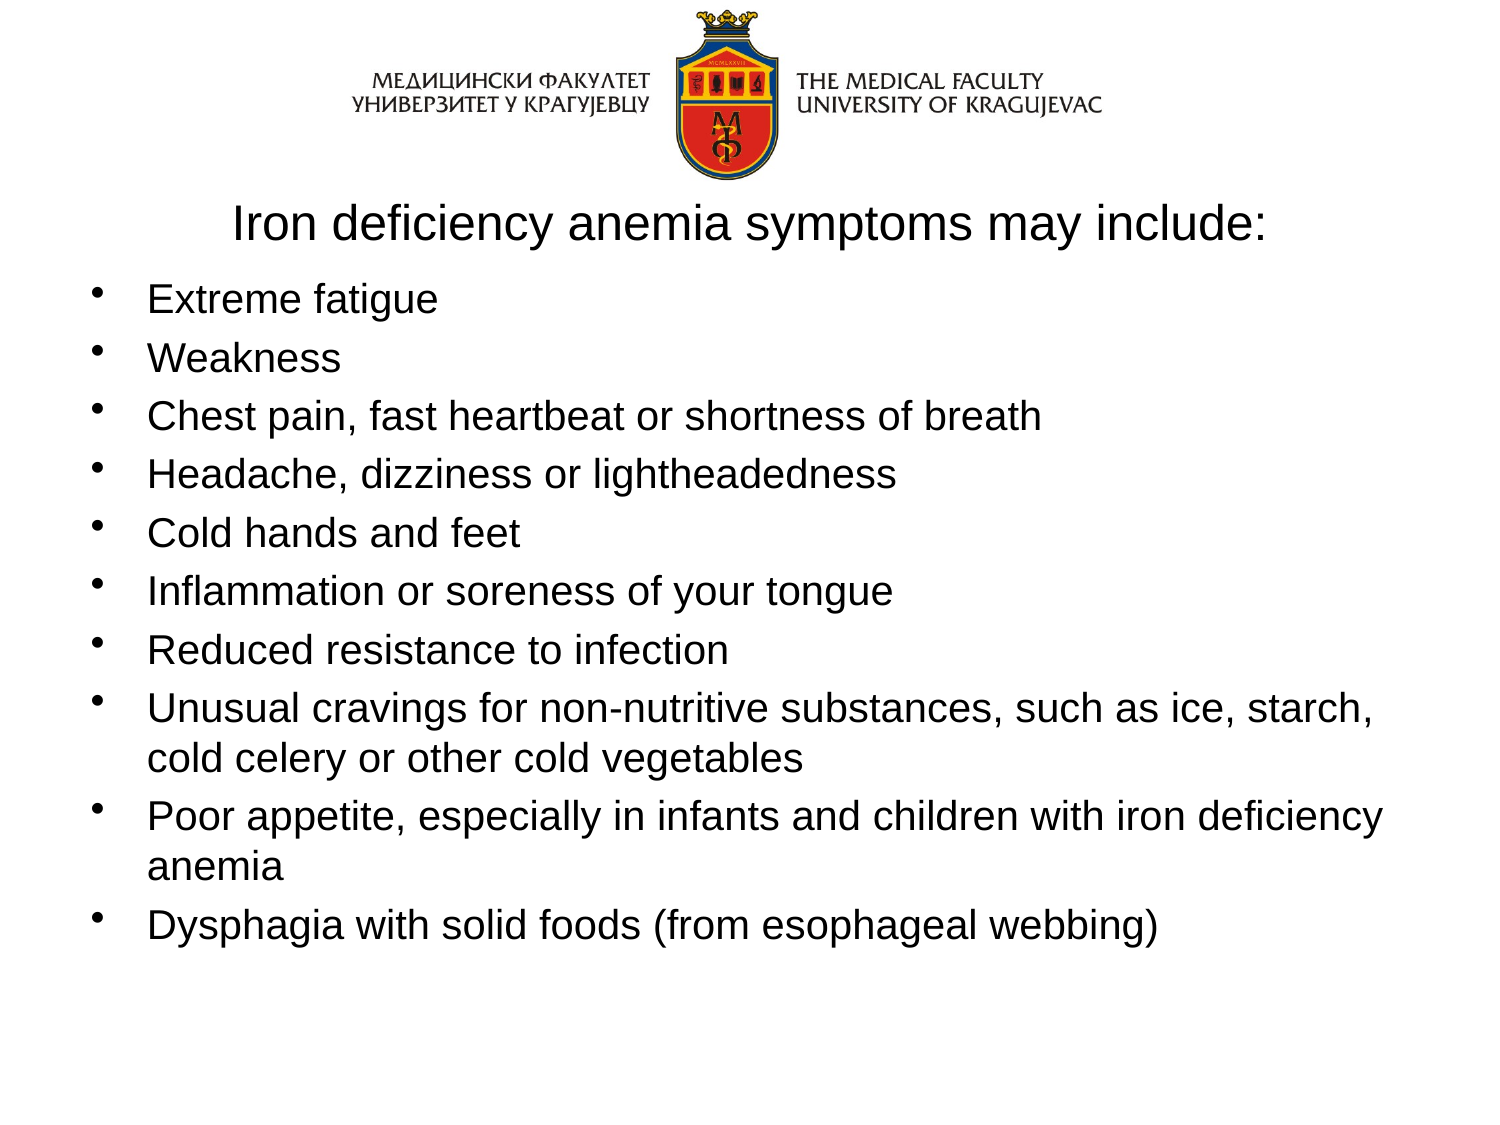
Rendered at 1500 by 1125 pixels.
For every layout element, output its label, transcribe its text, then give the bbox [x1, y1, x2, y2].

list Extreme fatigue Weakness Chest pain, fast heartbeat or shortness of breath Headache, dizziness or lightheadedness Cold hands and feet Inflammation or soreness of your tongue Reduced resistance to infection Unusual cravings for non-nutritive substances, such as ice, starch, cold celery or other cold vegetables Poor appetite, especially in infants and children with iron deficiency anemia Dysphagia with solid foods (from esophageal webbing) [75, 264, 1426, 1008]
title Iron deficiency anemia symptoms may include: [75, 174, 1425, 264]
picture [328, 0, 1125, 174]
